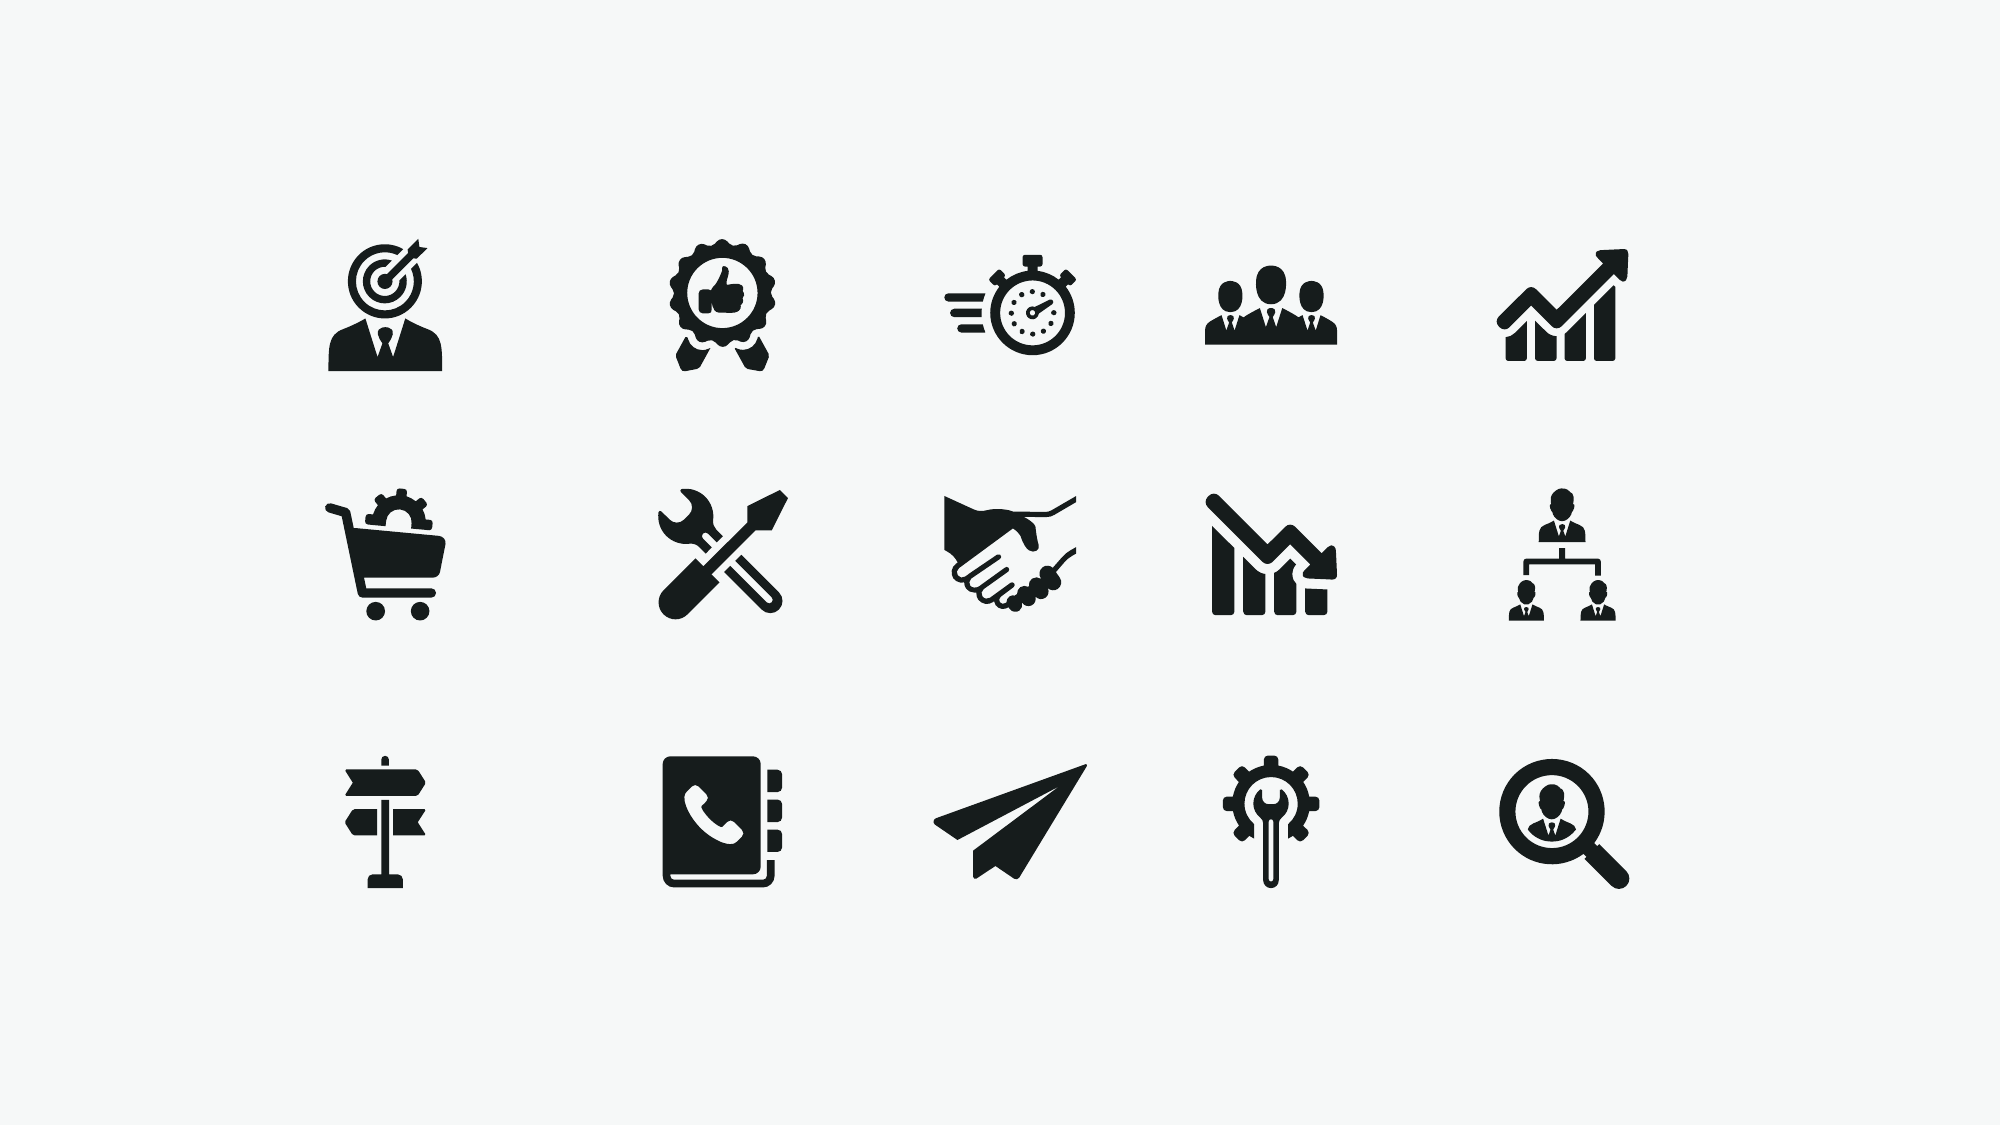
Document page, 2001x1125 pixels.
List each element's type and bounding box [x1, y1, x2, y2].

text_box [327, 238, 443, 372]
text_box [656, 487, 788, 621]
text_box [1222, 755, 1320, 889]
text_box [1508, 488, 1616, 621]
text_box [944, 254, 1077, 356]
text_box [933, 764, 1087, 880]
text_box [1496, 249, 1629, 361]
text_box [1204, 493, 1338, 616]
text_box [324, 488, 447, 621]
text_box [944, 495, 1077, 612]
text_box [662, 756, 783, 888]
text_box [668, 238, 777, 372]
text_box [1494, 753, 1631, 890]
text_box [344, 755, 426, 888]
text_box [1205, 265, 1338, 345]
